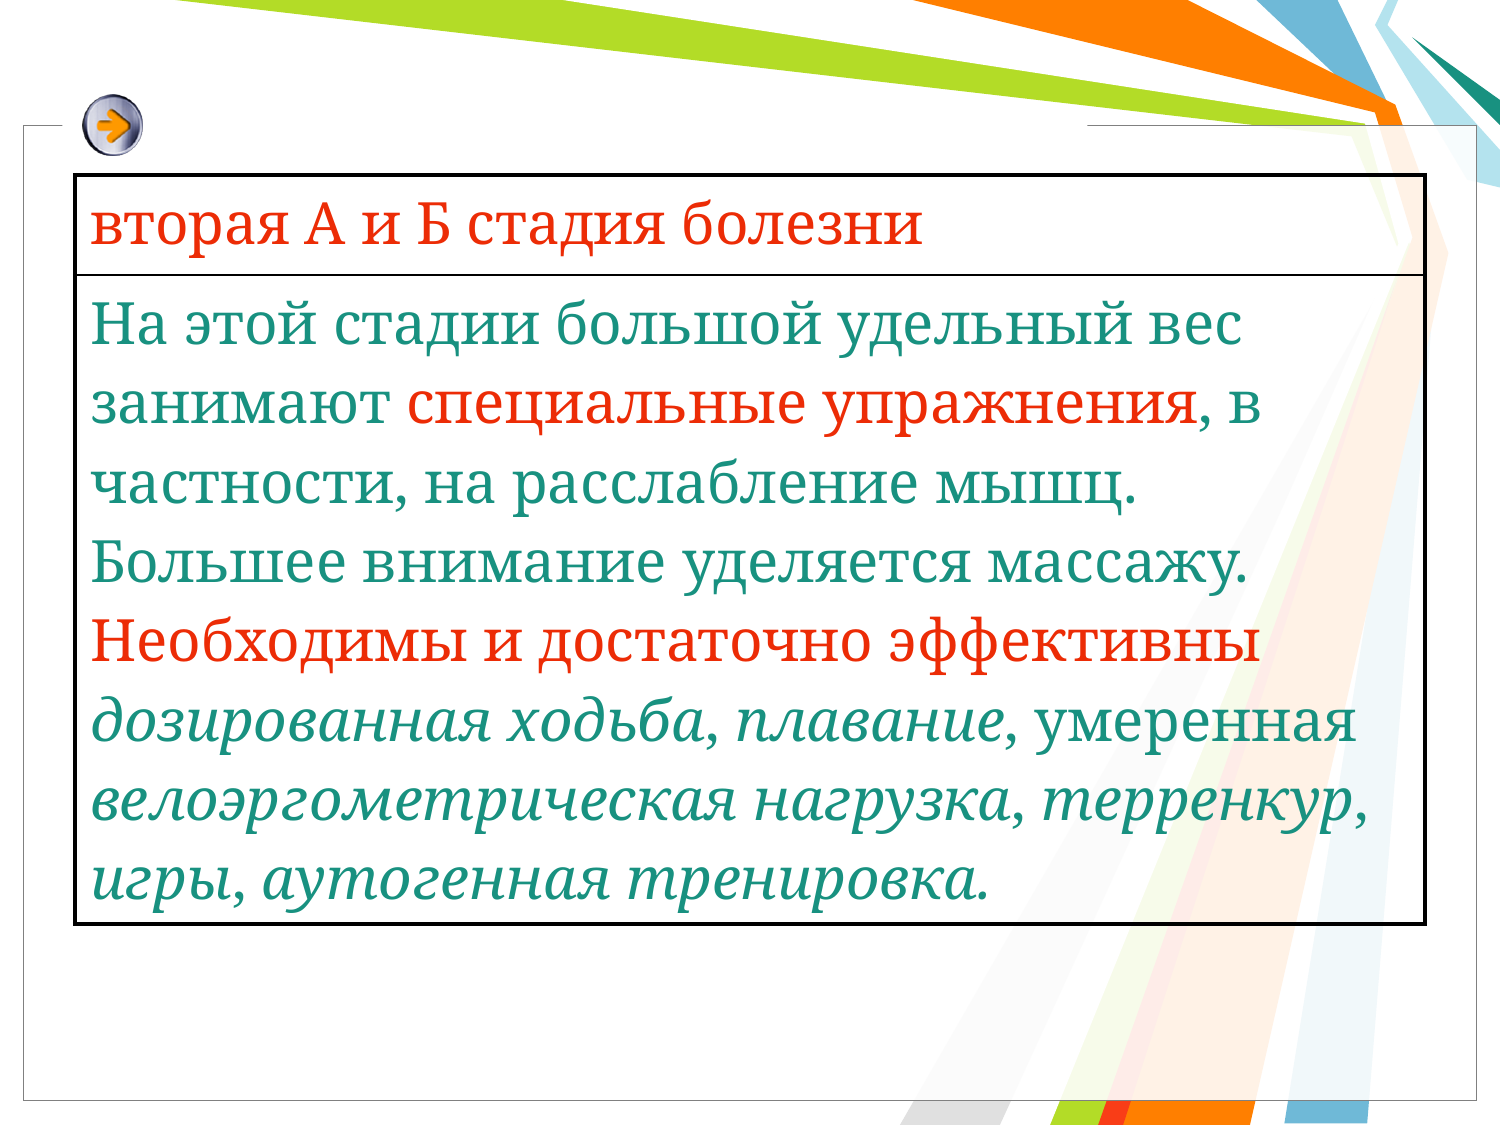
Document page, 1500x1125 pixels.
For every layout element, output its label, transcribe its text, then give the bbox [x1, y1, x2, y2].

table_cell На этой стадии большой удельный вес занимают специальные упражнения, в частности, на расслабление мышц. Большее внимание уделяется массажу. Необходимы и достаточно эффективны дозированная ходьба, плавание, умеренная велоэргометрическая нагрузка, терренкур, игры, аутогенная тренировка. [77, 276, 1423, 922]
table_header вторая А и Б стадия болезни [77, 177, 1423, 274]
picture [82, 94, 143, 156]
